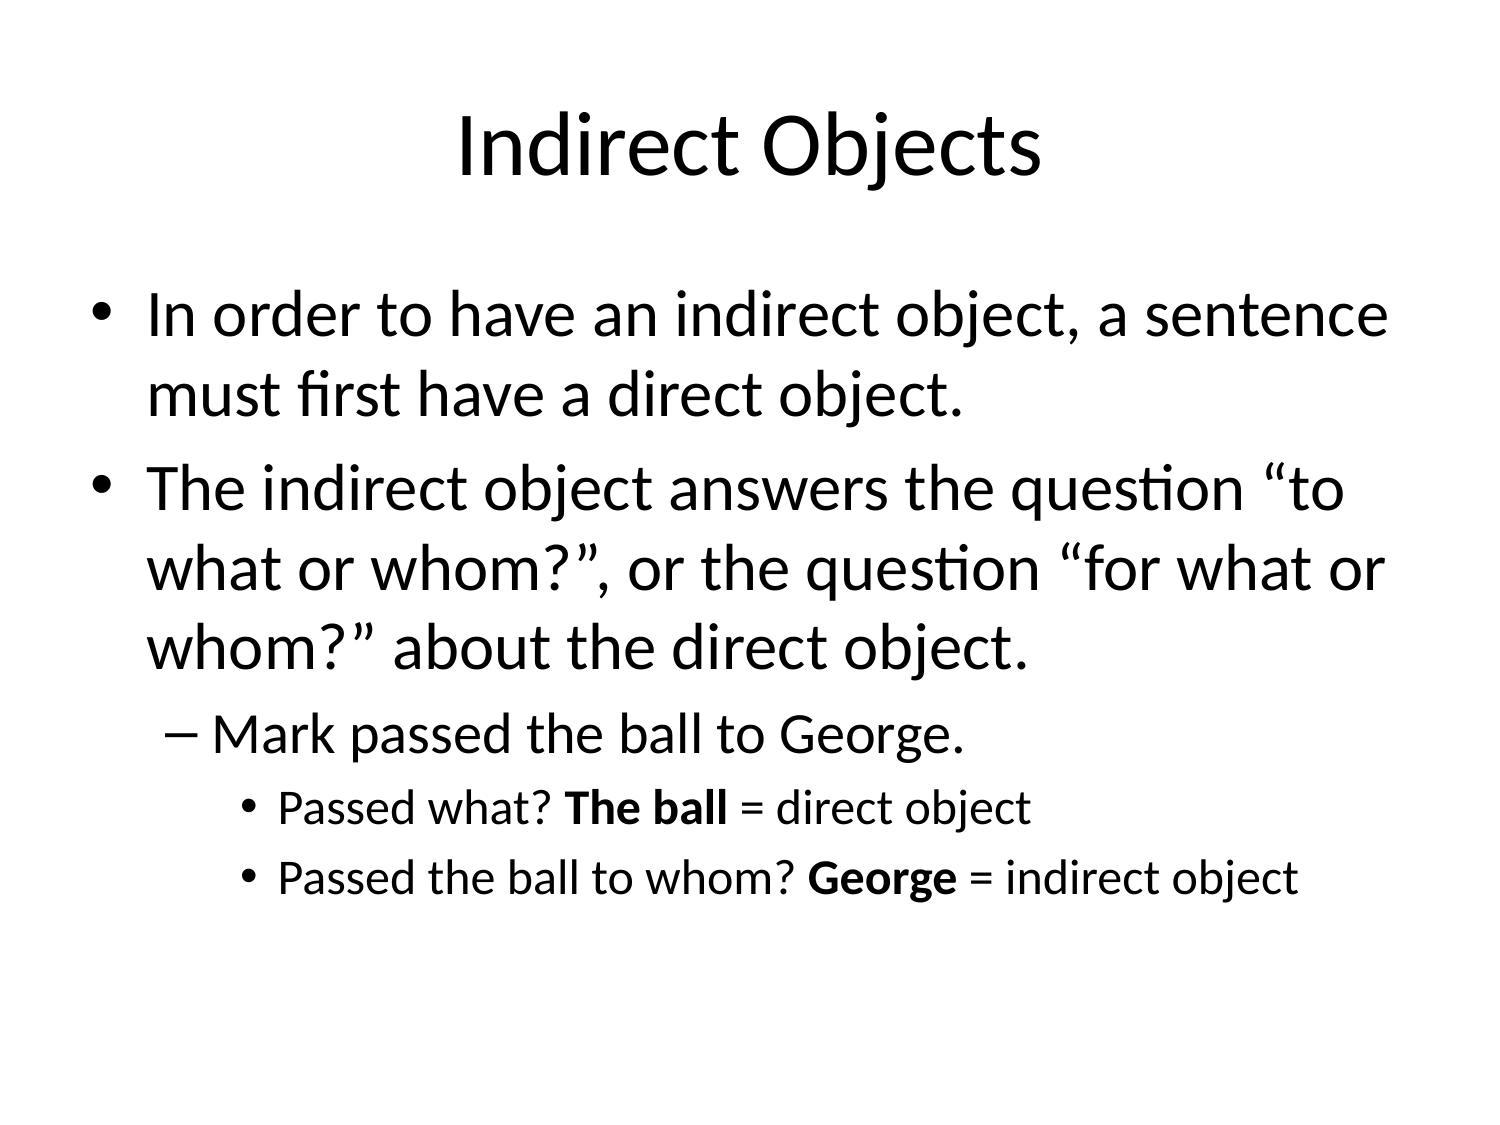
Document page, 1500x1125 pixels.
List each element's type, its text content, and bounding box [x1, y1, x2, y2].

title Indirect Objects [75, 45, 1425, 233]
list In order to have an indirect object, a sentence must first have a direct object. The indirect object answers the question “to what or whom?”, or the question “for what or whom?” about the direct object. Mark passed the ball to George. Passed what? The ball = direct object Passed the ball to whom? George = indirect object [75, 262, 1425, 1005]
